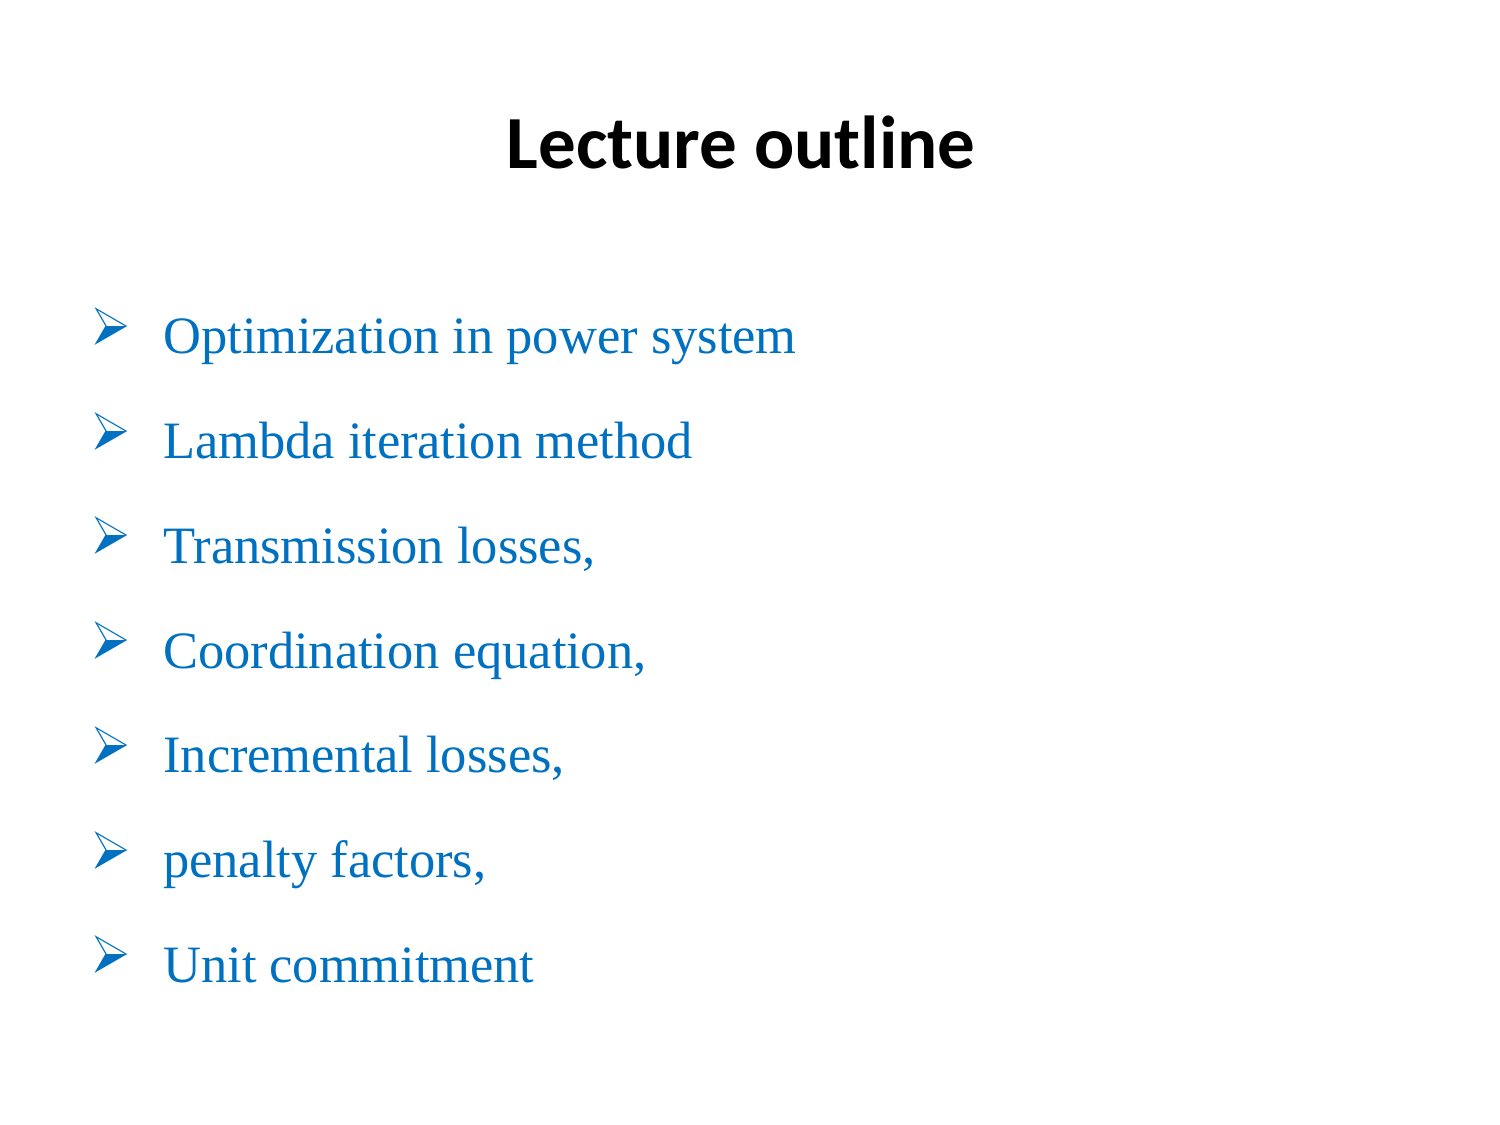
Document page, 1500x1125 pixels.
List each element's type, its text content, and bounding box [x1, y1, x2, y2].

list Optimization in power system Lambda iteration method Transmission losses, Coordination equation, Incremental losses, penalty factors, Unit commitment [75, 262, 1425, 1005]
title Lecture outline [75, 45, 1425, 233]
